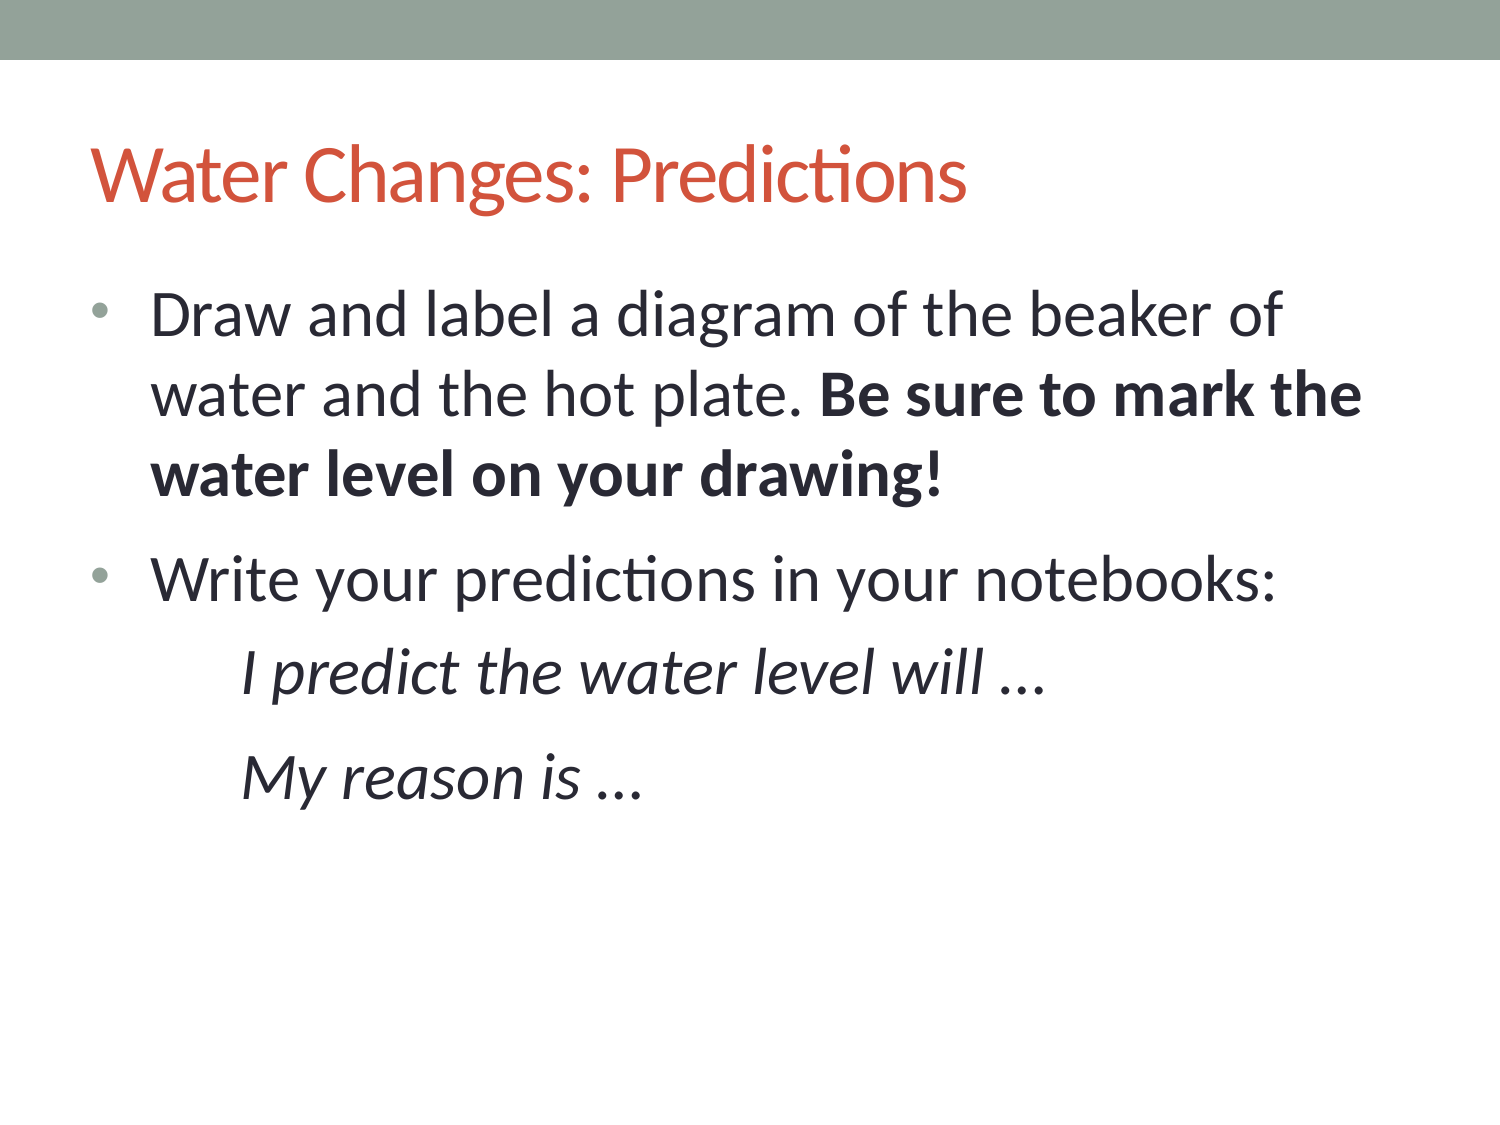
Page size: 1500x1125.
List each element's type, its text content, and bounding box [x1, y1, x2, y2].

list Draw and label a diagram of the beaker of water and the hot plate. Be sure to mark the water level on your drawing! Write your predictions in your notebooks: I predict the water level will … My reason is … [75, 262, 1425, 1063]
title Water Changes: Predictions [75, 87, 1425, 250]
